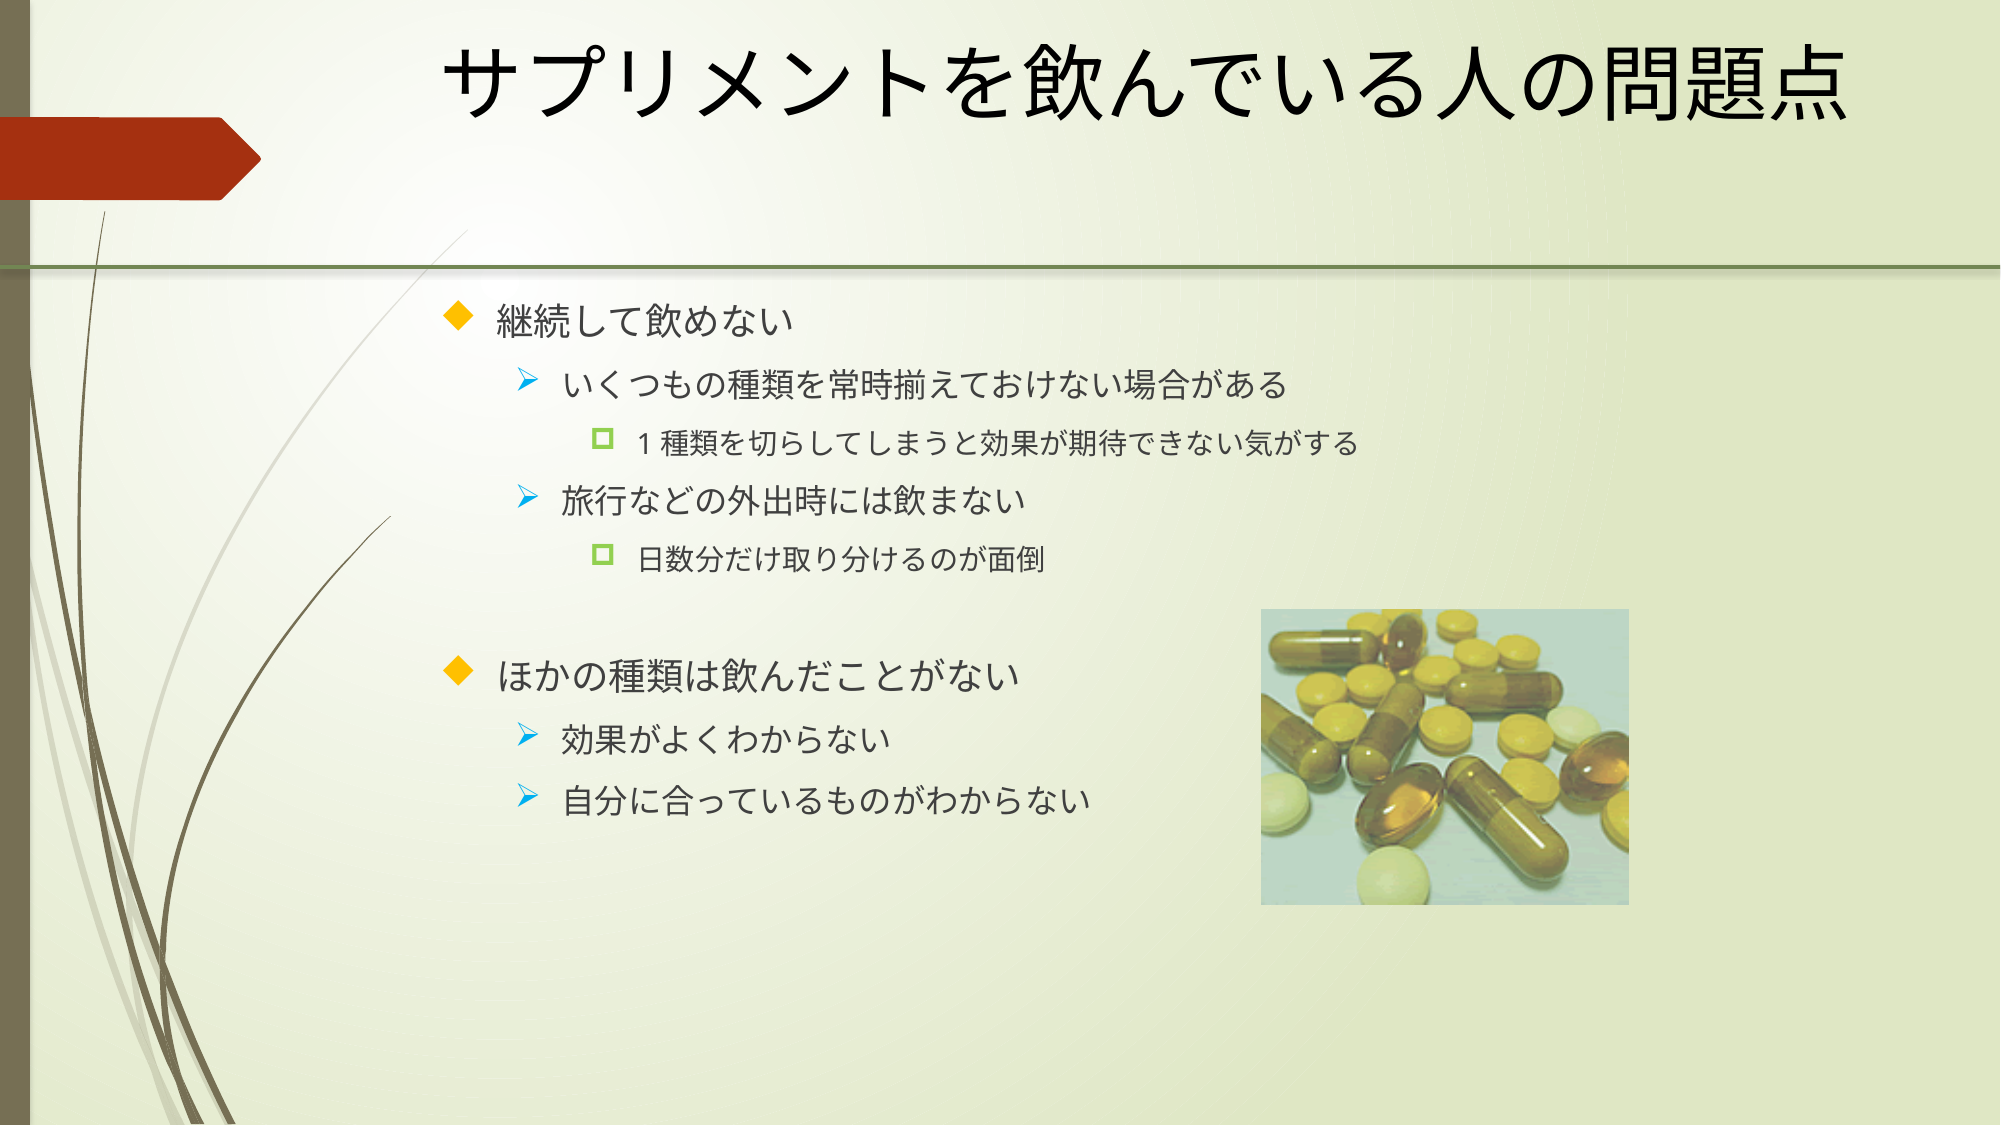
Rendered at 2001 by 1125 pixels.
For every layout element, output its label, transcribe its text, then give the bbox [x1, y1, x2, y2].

list 継続して飲めない いくつもの種類を常時揃えておけない場合がある 1種類を切らしてしまうと効果が期待できない気がする 旅行などの外出時には飲まない 日数分だけ取り分けるのが面倒 ほかの種類は飲んだことがない 効果がよくわからない 自分に合っているものがわからない [424, 290, 1888, 958]
picture [1261, 609, 1629, 906]
title サプリメントを飲んでいる人の問題点 [424, 24, 1887, 235]
